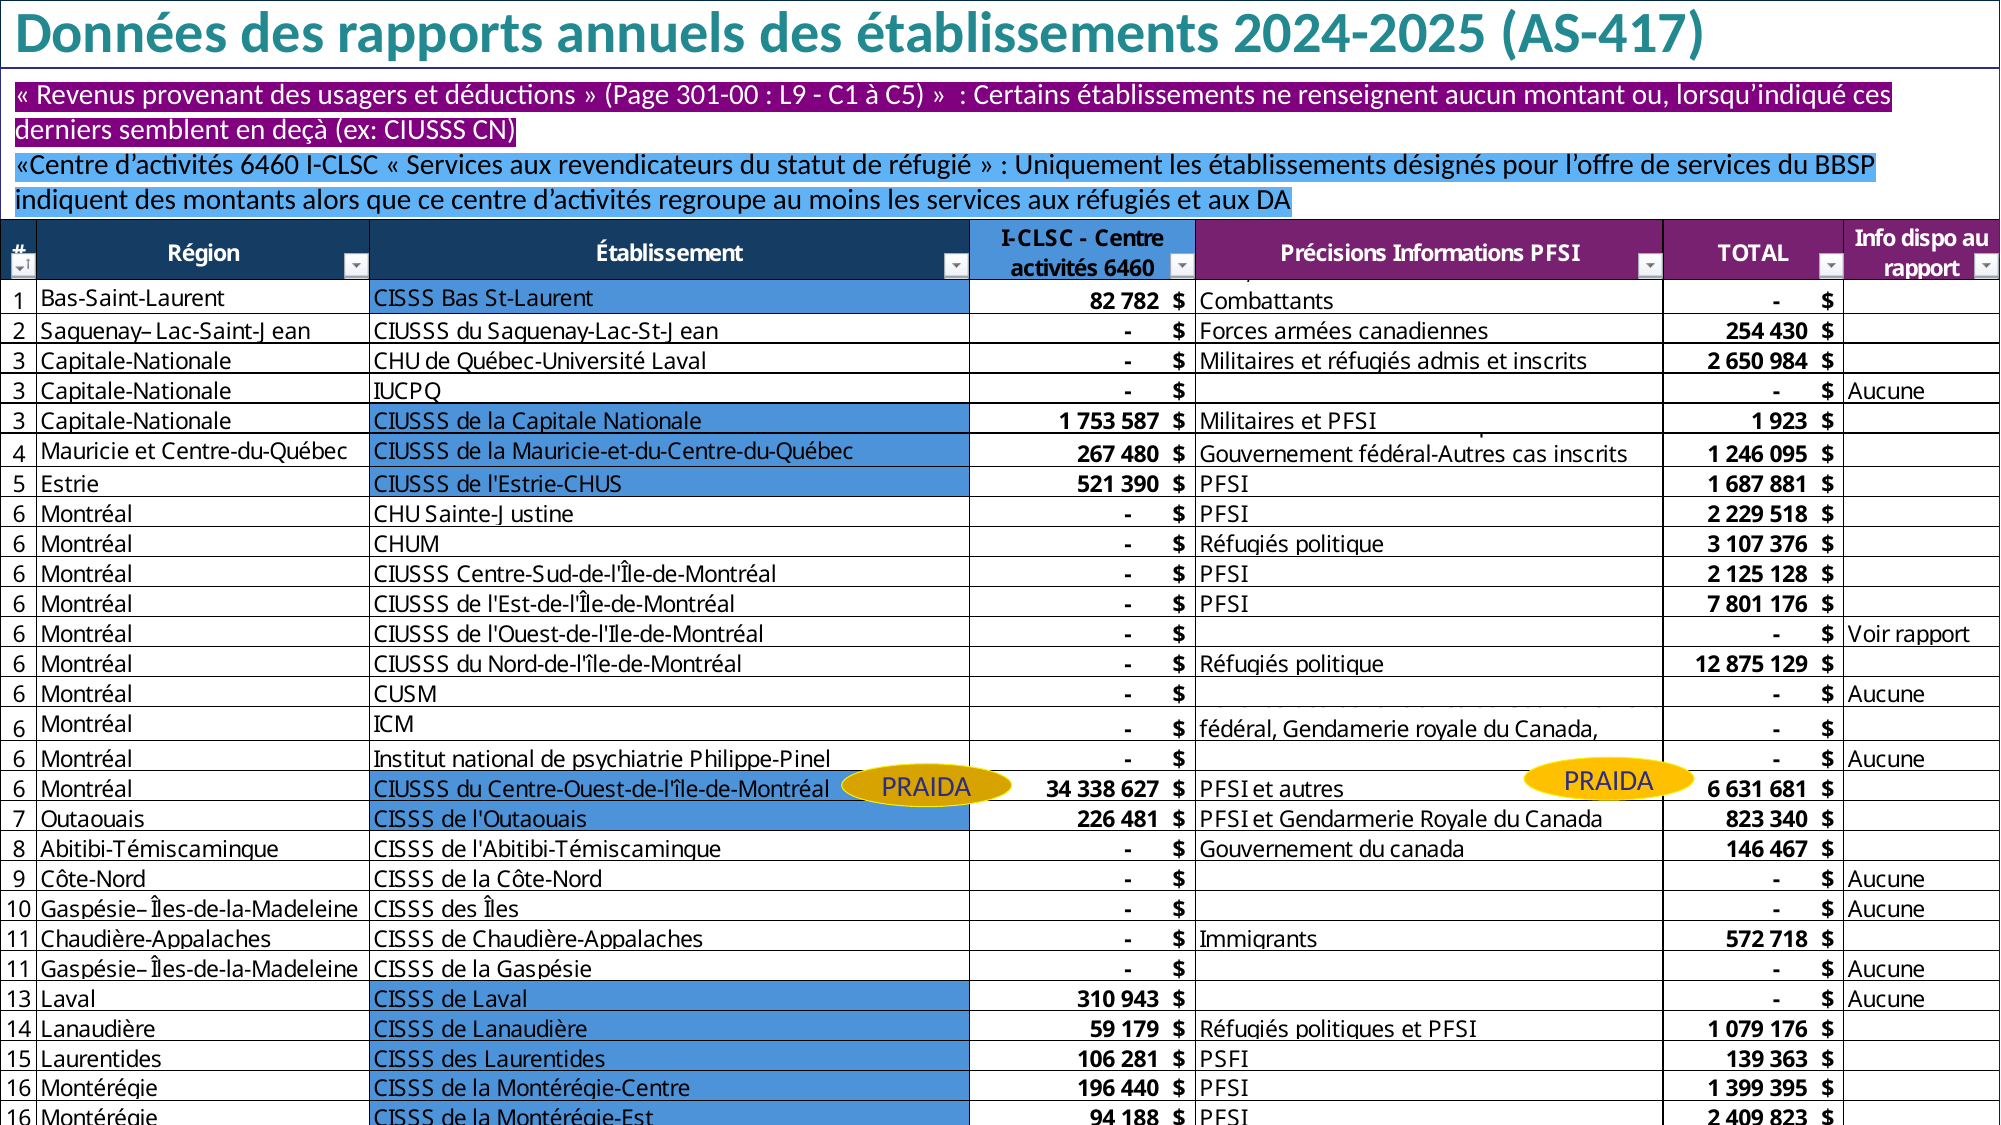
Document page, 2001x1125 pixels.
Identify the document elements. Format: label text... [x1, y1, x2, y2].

text_box « Revenus provenant des usagers et déductions » (Page 301-00 : L9 - C1 à C5) » : Certains établissements ne renseignent aucun montant ou, lorsqu’indiqué ces derniers semblent en deçà (ex: CIUSSS CN) «Centre d’activités 6460 I-CLSC « Services aux revendicateurs du statut de réfugié » : Uniquement les établissements désignés pour l’offre de services du BBSP indiquent des montants alors que ce centre d’activités regroupe au moins les services aux réfugiés et aux DA [0, 67, 2000, 219]
title Données des rapports annuels des établissements 2024-2025 (AS-417) [0, 0, 1975, 67]
picture [0, 0, 2001, 1125]
text_box [1975, 0, 2000, 67]
